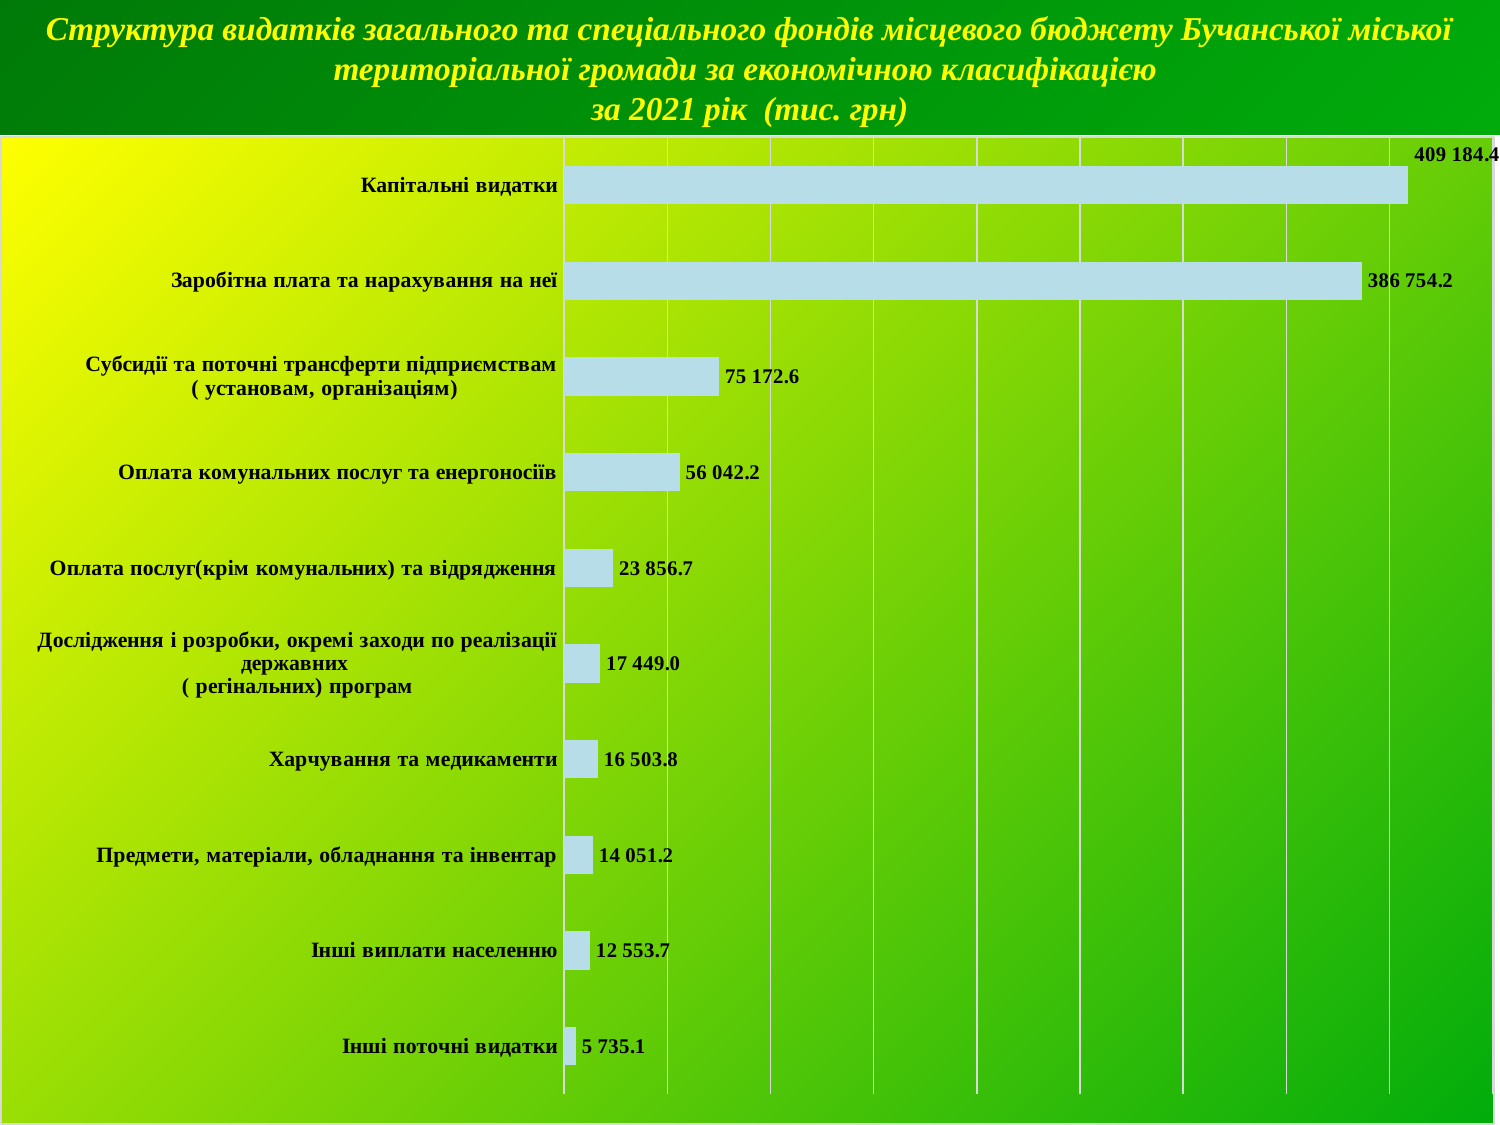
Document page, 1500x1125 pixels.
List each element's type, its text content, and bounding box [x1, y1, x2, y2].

text_box Структура видатків загального та спеціального фондів місцевого бюджету Бучанської міської територіальної громади за економічною класифікацією за 2021 рік (тис. грн) [0, 0, 1500, 135]
chart [0, 135, 1500, 1125]
